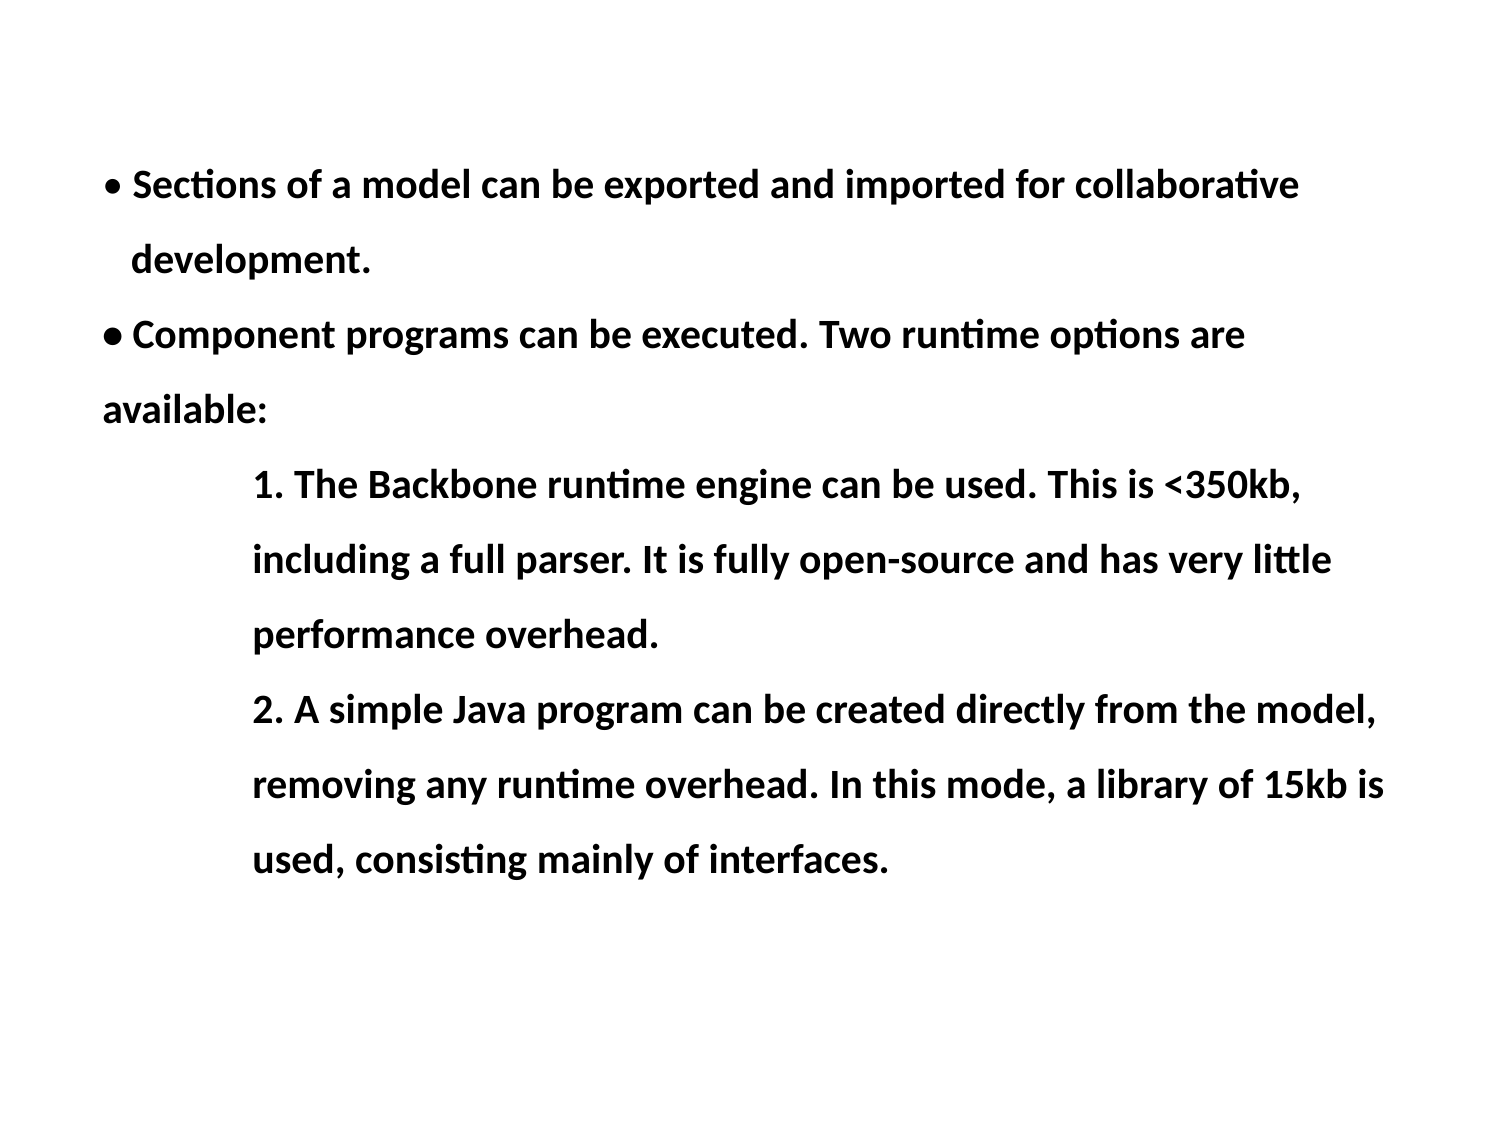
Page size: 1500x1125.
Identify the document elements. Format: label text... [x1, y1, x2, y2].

text_box • Sections of a model can be exported and imported for collaborative development. • Component programs can be executed. Two runtime options are available: 1. The Backbone runtime engine can be used. This is <350kb, including a full parser. It is fully open-source and has very little performance overhead. 2. A simple Java program can be created directly from the model, removing any runtime overhead. In this mode, a library of 15kb is used, consisting mainly of interfaces. [87, 124, 1425, 890]
